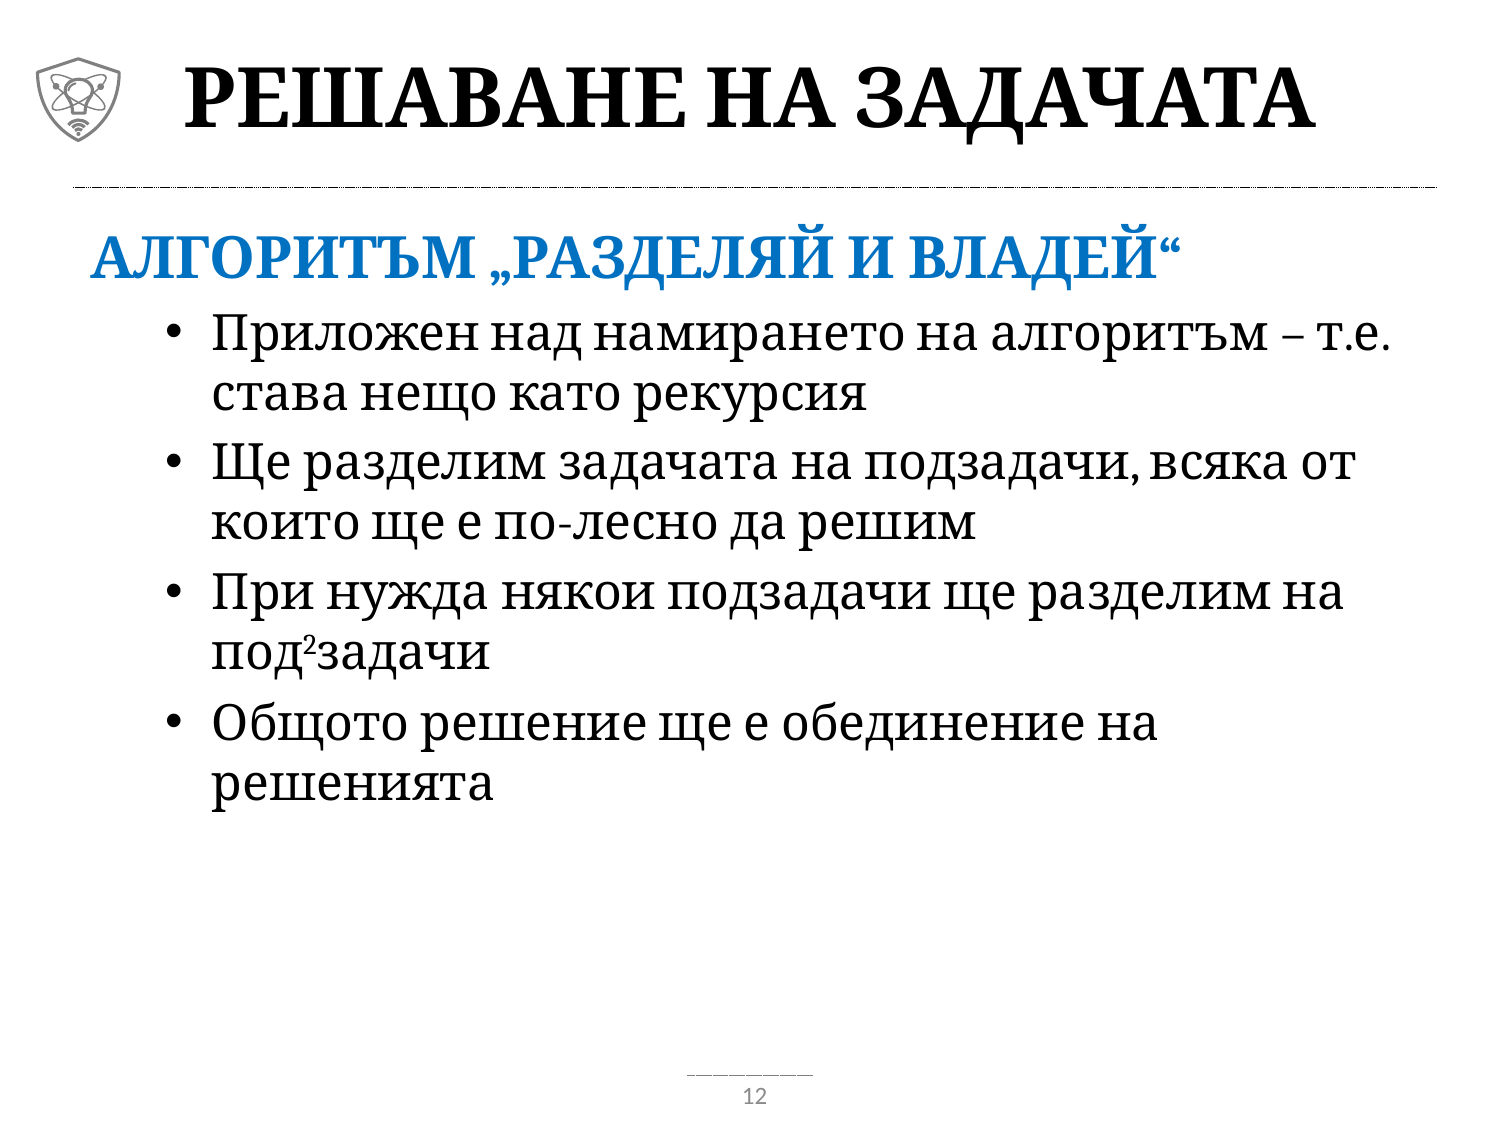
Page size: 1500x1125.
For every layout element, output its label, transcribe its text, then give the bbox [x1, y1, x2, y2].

list Алгоритъм „Разделяй и владей“ Приложен над намирането на алгоритъм – т.е. става нещо като рекурсия Ще разделим задачата на подзадачи, всяка от които ще е по-лесно да решим При нужда някои подзадачи ще разделим на под2задачи Общото решение ще е обединение на решенията [75, 212, 1450, 1063]
slide_number 12 [579, 1065, 930, 1125]
title Решаване на задачата [0, 0, 1500, 188]
